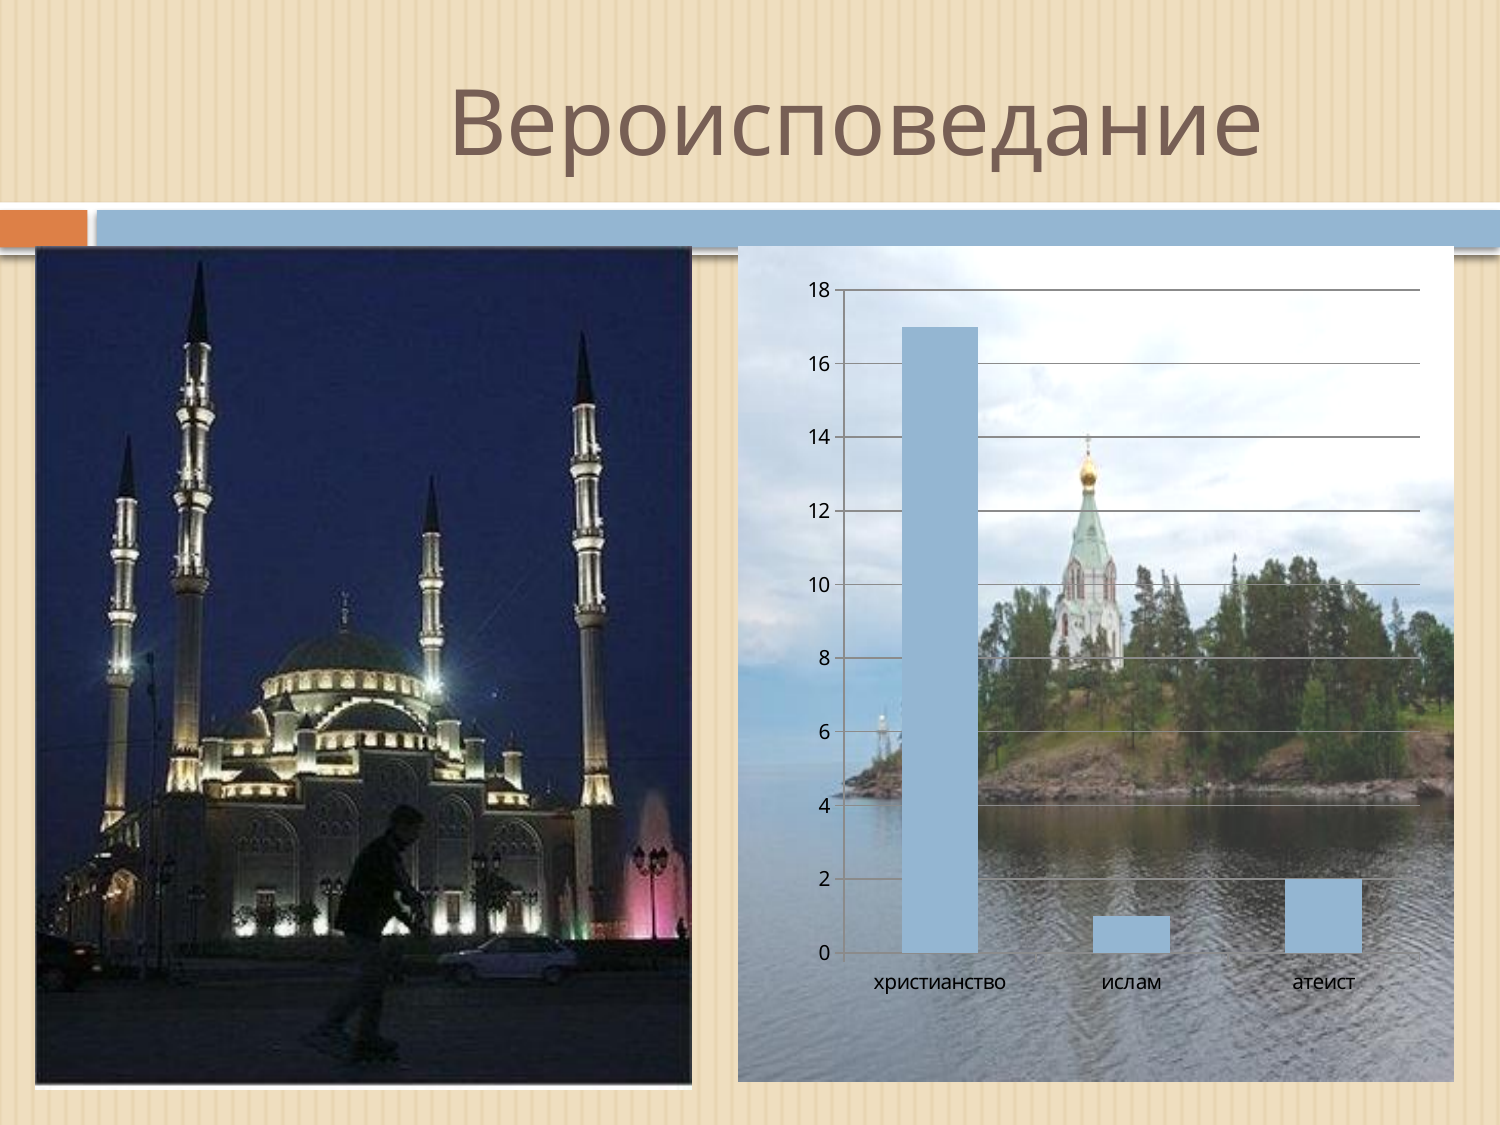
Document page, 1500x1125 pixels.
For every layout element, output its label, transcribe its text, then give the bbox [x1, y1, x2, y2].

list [737, 245, 1454, 1082]
chart [794, 260, 1433, 1011]
picture [34, 245, 692, 1091]
title Вероисповедание [99, 37, 1438, 200]
